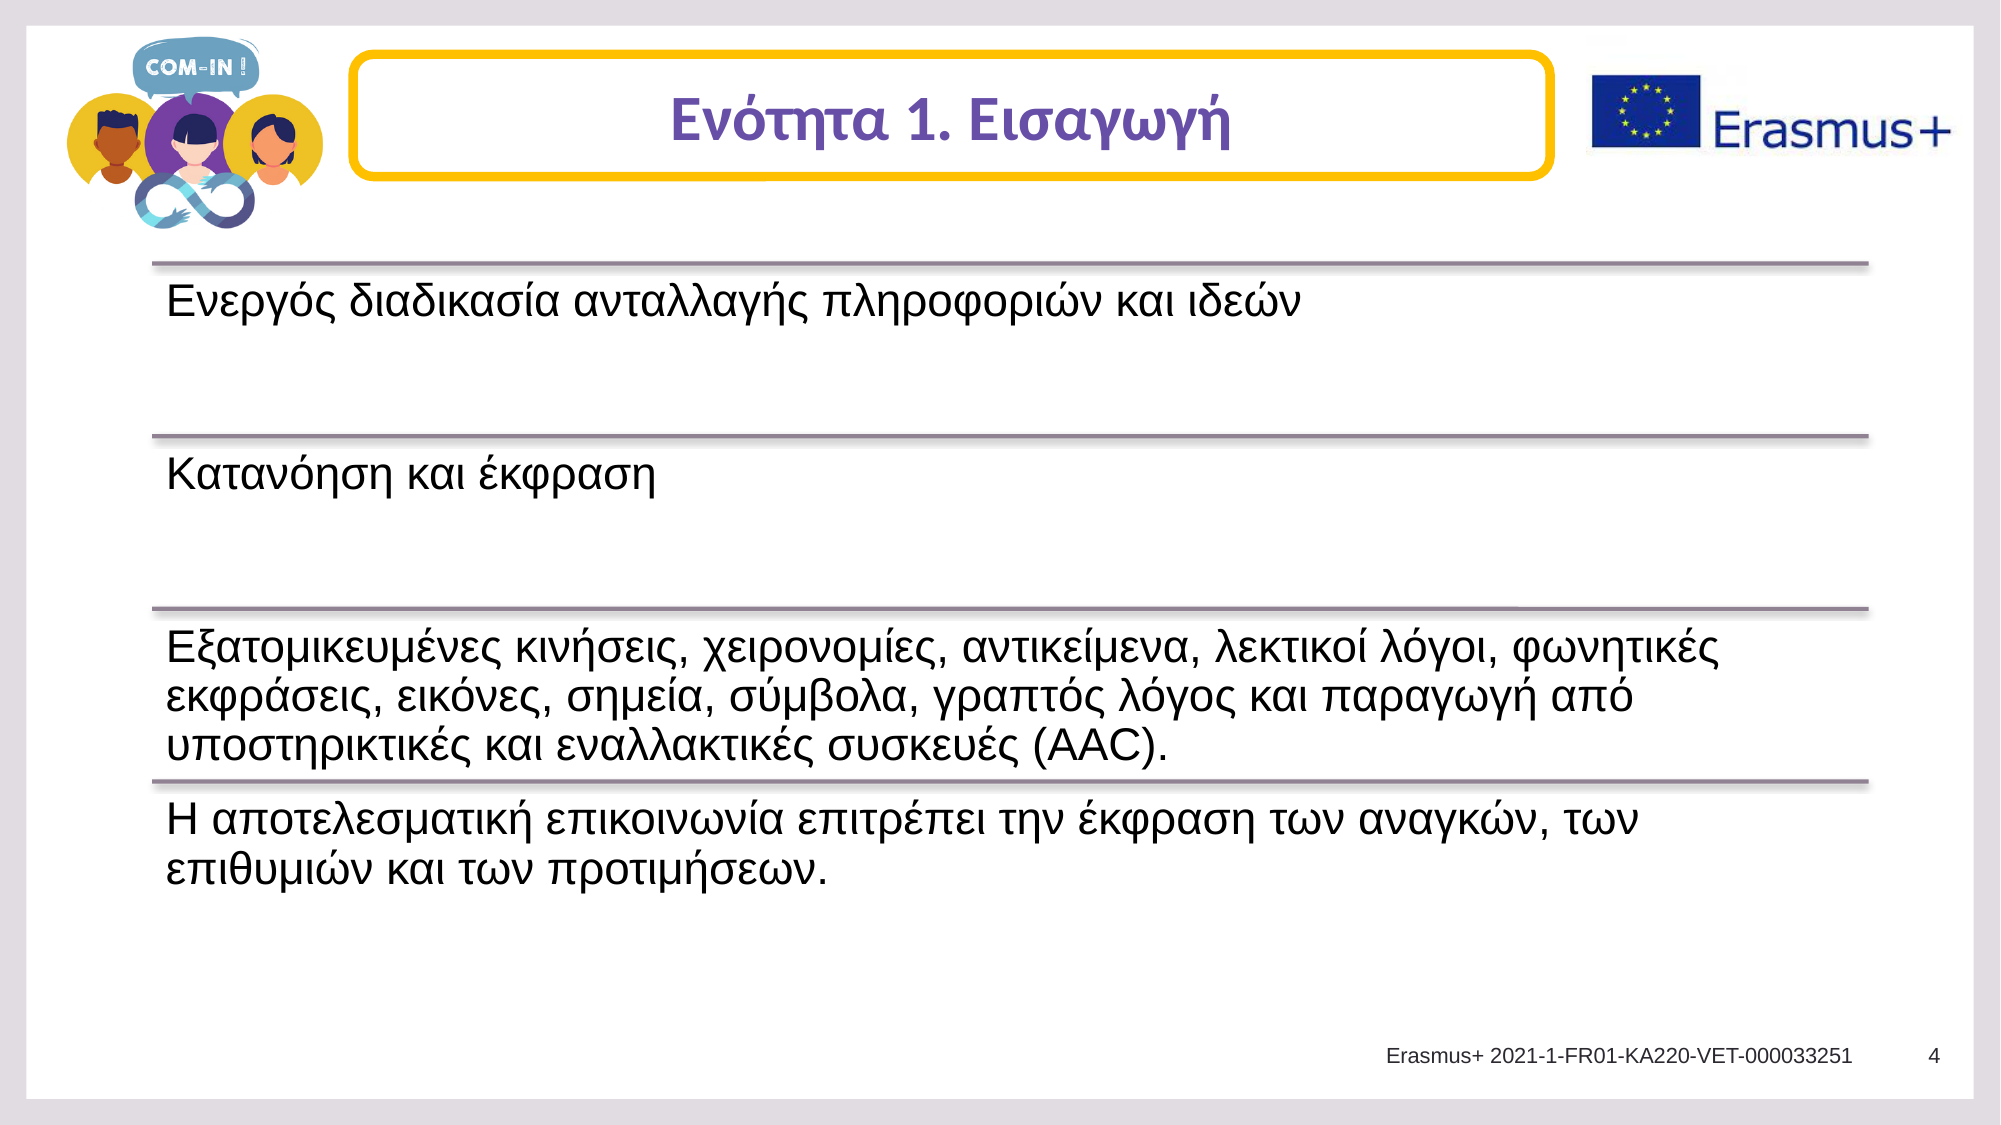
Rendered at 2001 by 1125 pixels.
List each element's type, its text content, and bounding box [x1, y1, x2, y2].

footer Erasmus+ 2021-1-FR01-KA220-VET-000033251 [1194, 1024, 1869, 1085]
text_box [151, 263, 1870, 955]
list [1586, 35, 1964, 247]
picture [63, 35, 326, 232]
slide_number 4 [1869, 1024, 1956, 1085]
text_box [330, 53, 1561, 178]
text_box Ενότητα 1. Εισαγωγή [353, 54, 1551, 177]
text_box [395, 166, 1551, 218]
